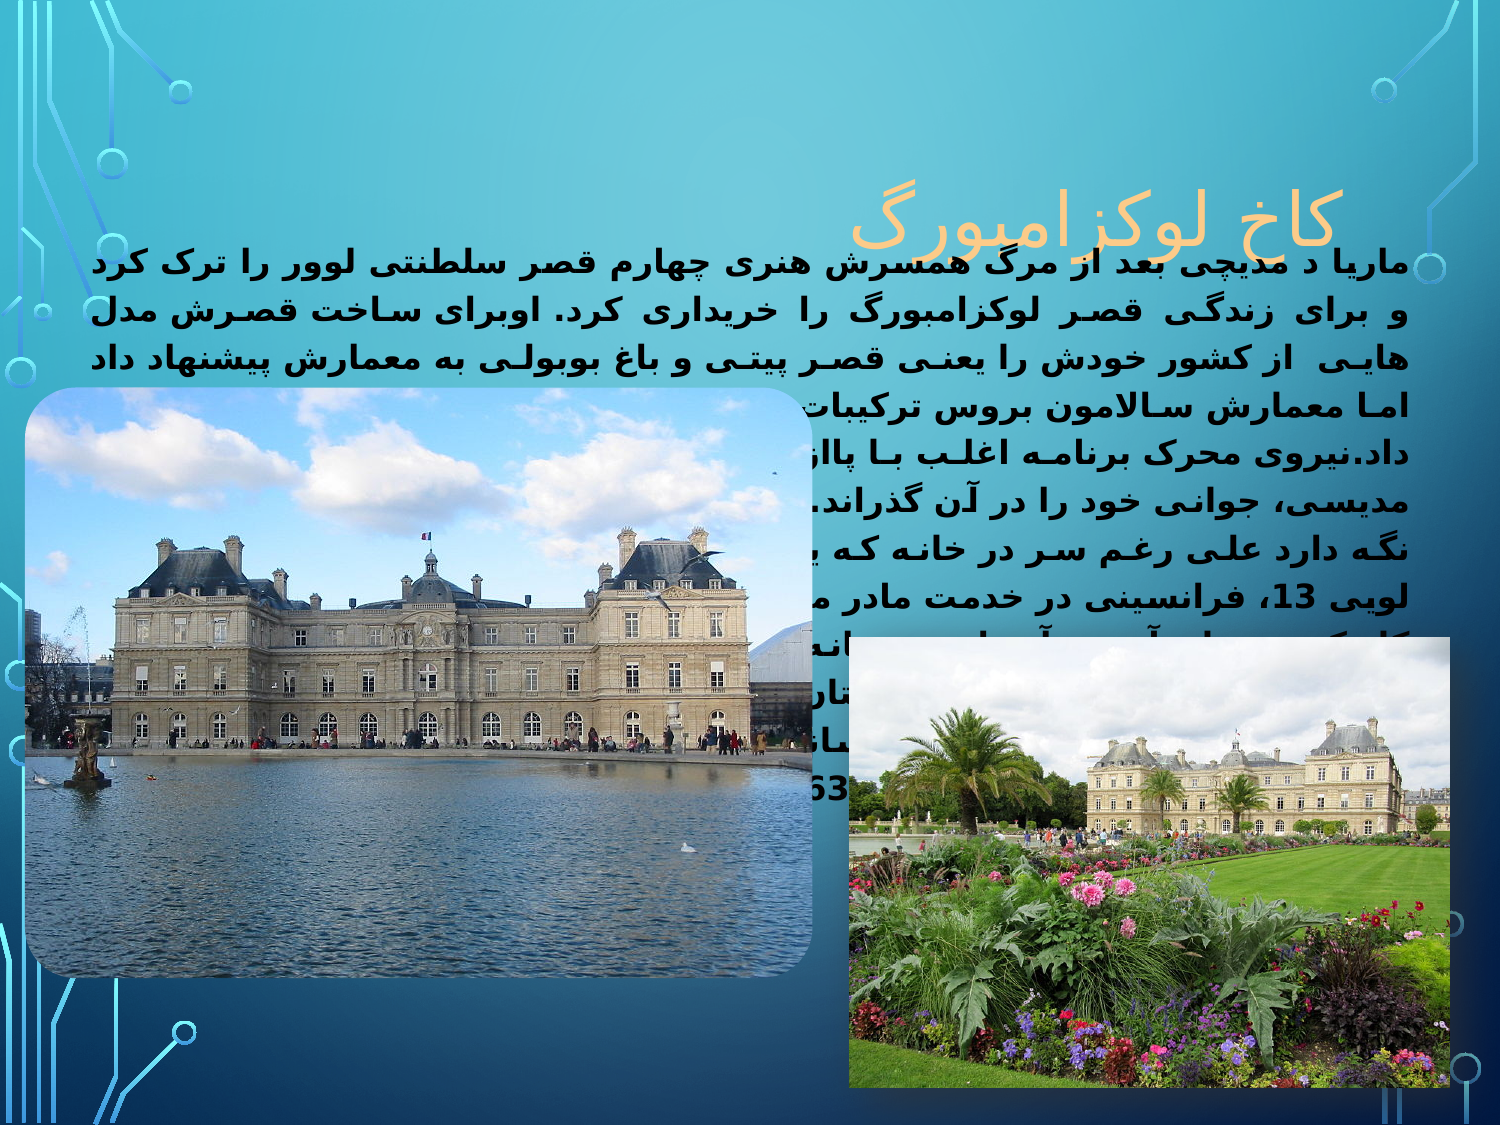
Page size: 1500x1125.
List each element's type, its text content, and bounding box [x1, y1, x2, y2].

list ماریا د مدیچی بعد از مرگ همسرش هنری چهارم قصر سلطنتی لوور را ترک کرد و برای زندگی قصر لوکزامبورگ را خریداری کرد. اوبرای ساخت قصرش مدل هایی از کشور خودش را یعنی قصر پیتی و باغ بوبولی به معمارش پیشنهاد داد اما معمارش سالامون بروس ترکیبات شلوغ ساده کرد و تمرینات معاصر را انجام داد.نیروی محرک برنامه اغلب با پاازو پیتی ، فلورنس دنبال می شود که ملکه مدیسی، جوانی خود را در آن گذراند. تلاش بسیاری کرد تا خانم را همیشه راضی نگه دارد علی رغم سر در خانه که یاد آور قصر آماناتی است. در زمان سلطنت لویی 13، فرانسینی در خدمت مادر ملکه ماری مدیسی باقی ماند . او با سالومون کار کرد و برای آوردن آب از رود خانه کوچک رونجیز به باغستان ها و فواره های مدی سی مهندسی کرد و در باغستان های لوکزامبورک قصر لوکزامبورک به طور گروهی غار زیر زمینی بنا کرد. الساندرو فرانسینی تصویری از فواره ها را نقش بست، و معماری زنده را در سال 1631 ابداع کرد و بسیاری از راه رو های جالب و دروازه ها را مشخص کرد. [75, 224, 1425, 1035]
picture [24, 387, 813, 979]
picture [849, 637, 1451, 1088]
title کاخ لوکزامبورگ [140, 101, 1360, 224]
